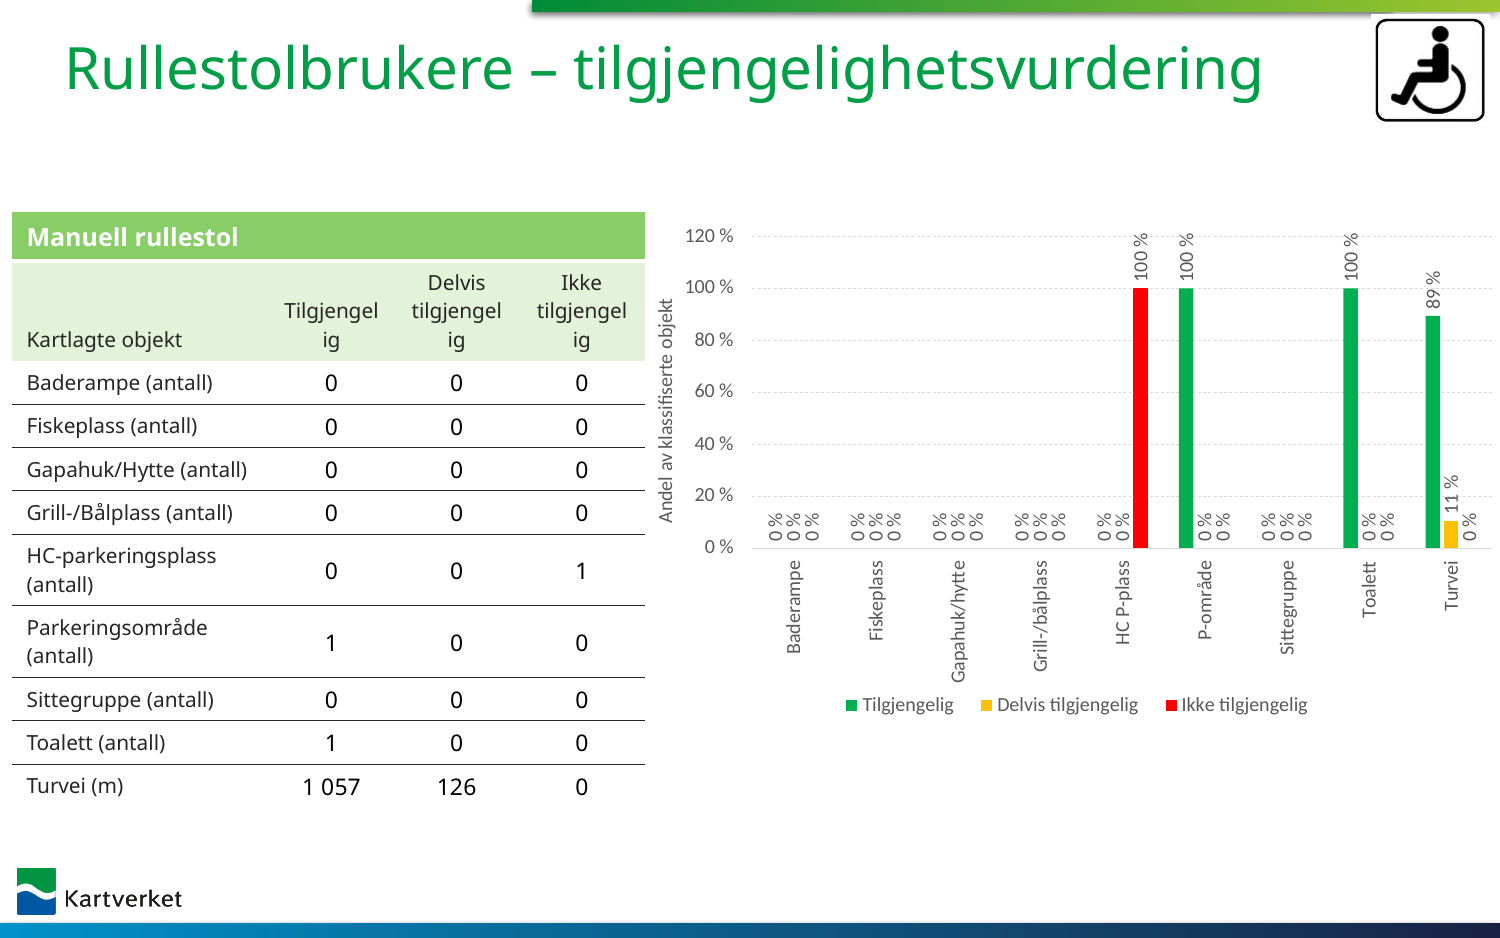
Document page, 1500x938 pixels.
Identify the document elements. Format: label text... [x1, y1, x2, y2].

table_cell 0 [519, 765, 645, 807]
table_cell 0 [394, 721, 519, 764]
table_cell 0 [519, 678, 638, 720]
table_cell 1 [519, 535, 638, 605]
text_box Rullestolbrukere – tilgjengelighetsvurdering [49, 12, 1372, 109]
table_cell HC-parkeringsplass (antall) [12, 535, 269, 605]
table_cell 0 [519, 405, 638, 447]
table_cell 0 [519, 491, 638, 534]
table_cell 0 [269, 678, 394, 720]
table_cell 0 [519, 361, 638, 404]
picture [1371, 13, 1491, 127]
table_header Manuell rullestol [12, 212, 645, 259]
table_cell Grill-/Bålplass (antall) [12, 491, 269, 534]
table_cell 0 [269, 405, 394, 447]
table_cell Fiskeplass (antall) [12, 405, 269, 447]
table_cell 1 057 [269, 765, 394, 807]
table_cell Baderampe (antall) [12, 361, 269, 404]
table_cell Sittegruppe (antall) [12, 678, 269, 720]
table_cell Delvis tilgjengelig [394, 263, 519, 361]
table_cell 0 [269, 361, 394, 404]
table_cell 0 [269, 448, 394, 490]
table_cell 0 [394, 405, 519, 447]
table_cell 1 [269, 721, 394, 764]
table_cell 0 [394, 606, 519, 677]
table_cell 126 [394, 765, 519, 807]
table_cell 0 [519, 606, 638, 677]
table_cell Parkeringsområde (antall) [12, 606, 269, 677]
table_cell 0 [394, 448, 519, 490]
table_cell 0 [394, 535, 519, 605]
table_cell 0 [394, 678, 519, 720]
table_cell Tilgjengelig [269, 263, 394, 361]
table_cell 0 [519, 448, 638, 490]
table_cell 0 [519, 721, 645, 764]
picture [643, 218, 1500, 728]
table_cell 1 [269, 606, 394, 677]
table_cell Toalett (antall) [12, 721, 269, 764]
table_cell 0 [269, 491, 394, 534]
table_cell Gapahuk/Hytte (antall) [12, 448, 269, 490]
table_cell 0 [269, 535, 394, 605]
table_cell 0 [394, 491, 519, 534]
table_cell Ikke tilgjengelig [519, 263, 638, 361]
table_cell 0 [394, 361, 519, 404]
table_cell Kartlagte objekt [12, 263, 269, 361]
table_cell Turvei (m) [12, 765, 269, 807]
